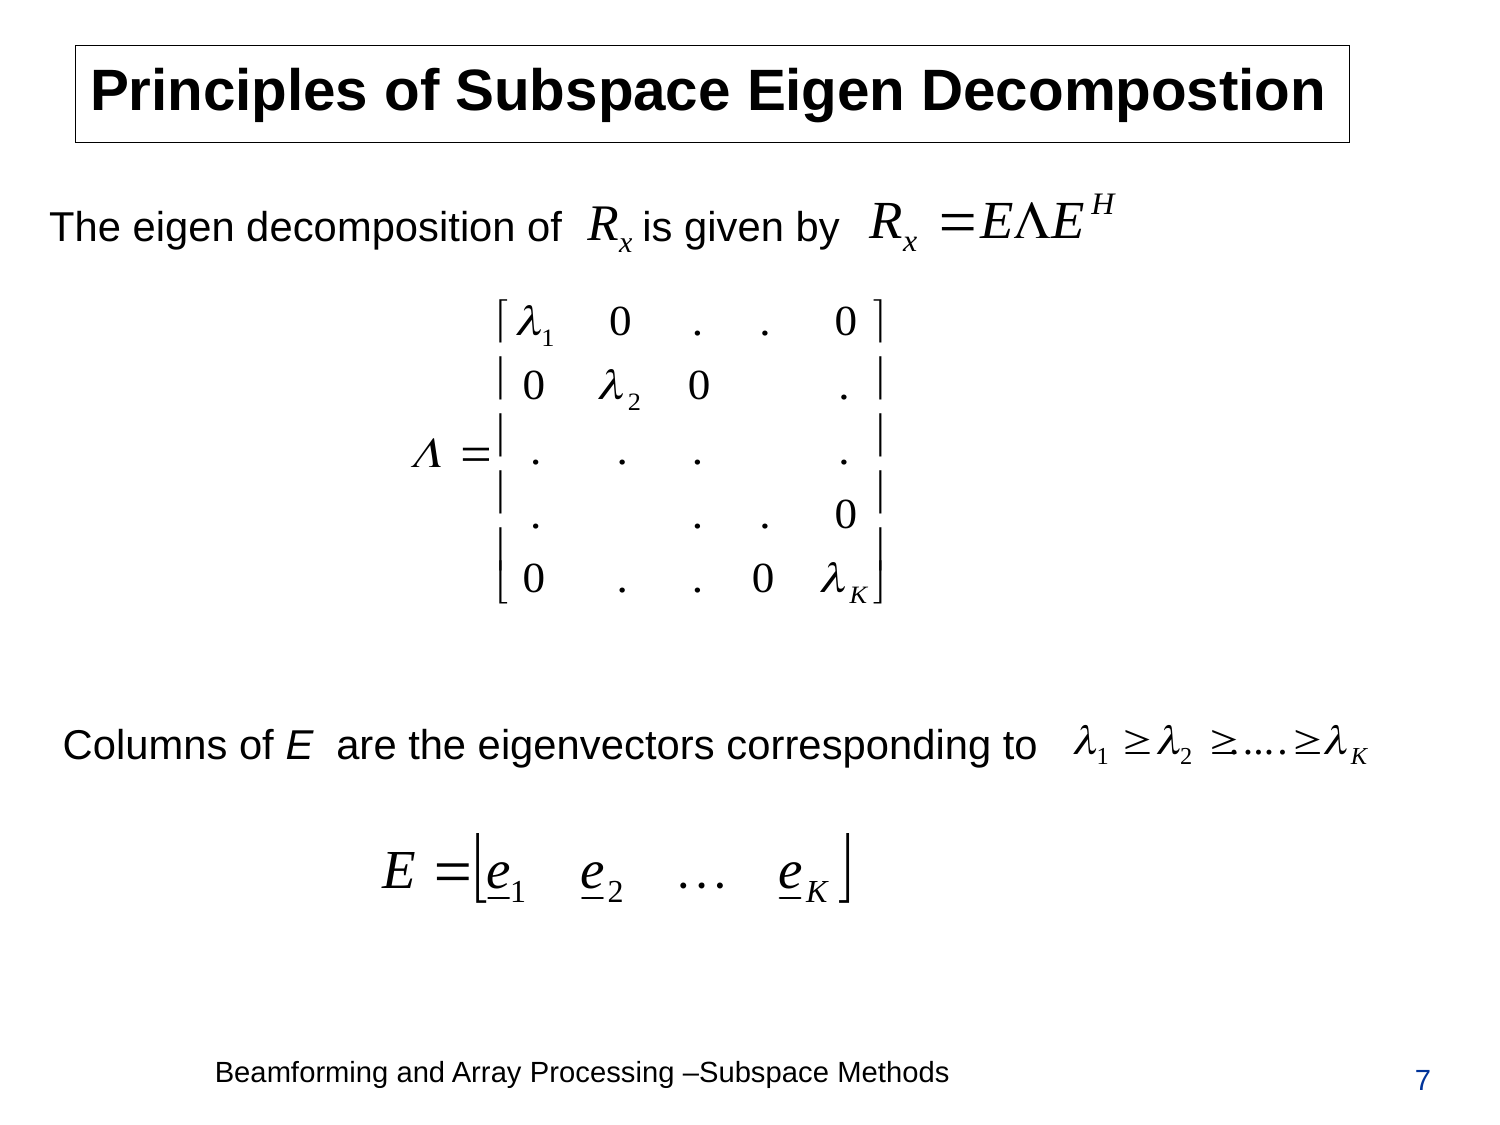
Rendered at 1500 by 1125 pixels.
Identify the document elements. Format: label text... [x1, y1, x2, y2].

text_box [1068, 719, 1376, 769]
text_box Columns of E are the eigenvectors corresponding to [48, 710, 1065, 775]
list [372, 832, 858, 912]
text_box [34, 180, 1129, 267]
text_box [405, 295, 899, 615]
title Principles of Subspace Eigen Decompostion [75, 45, 1350, 143]
slide_number 7 [1207, 1055, 1447, 1102]
